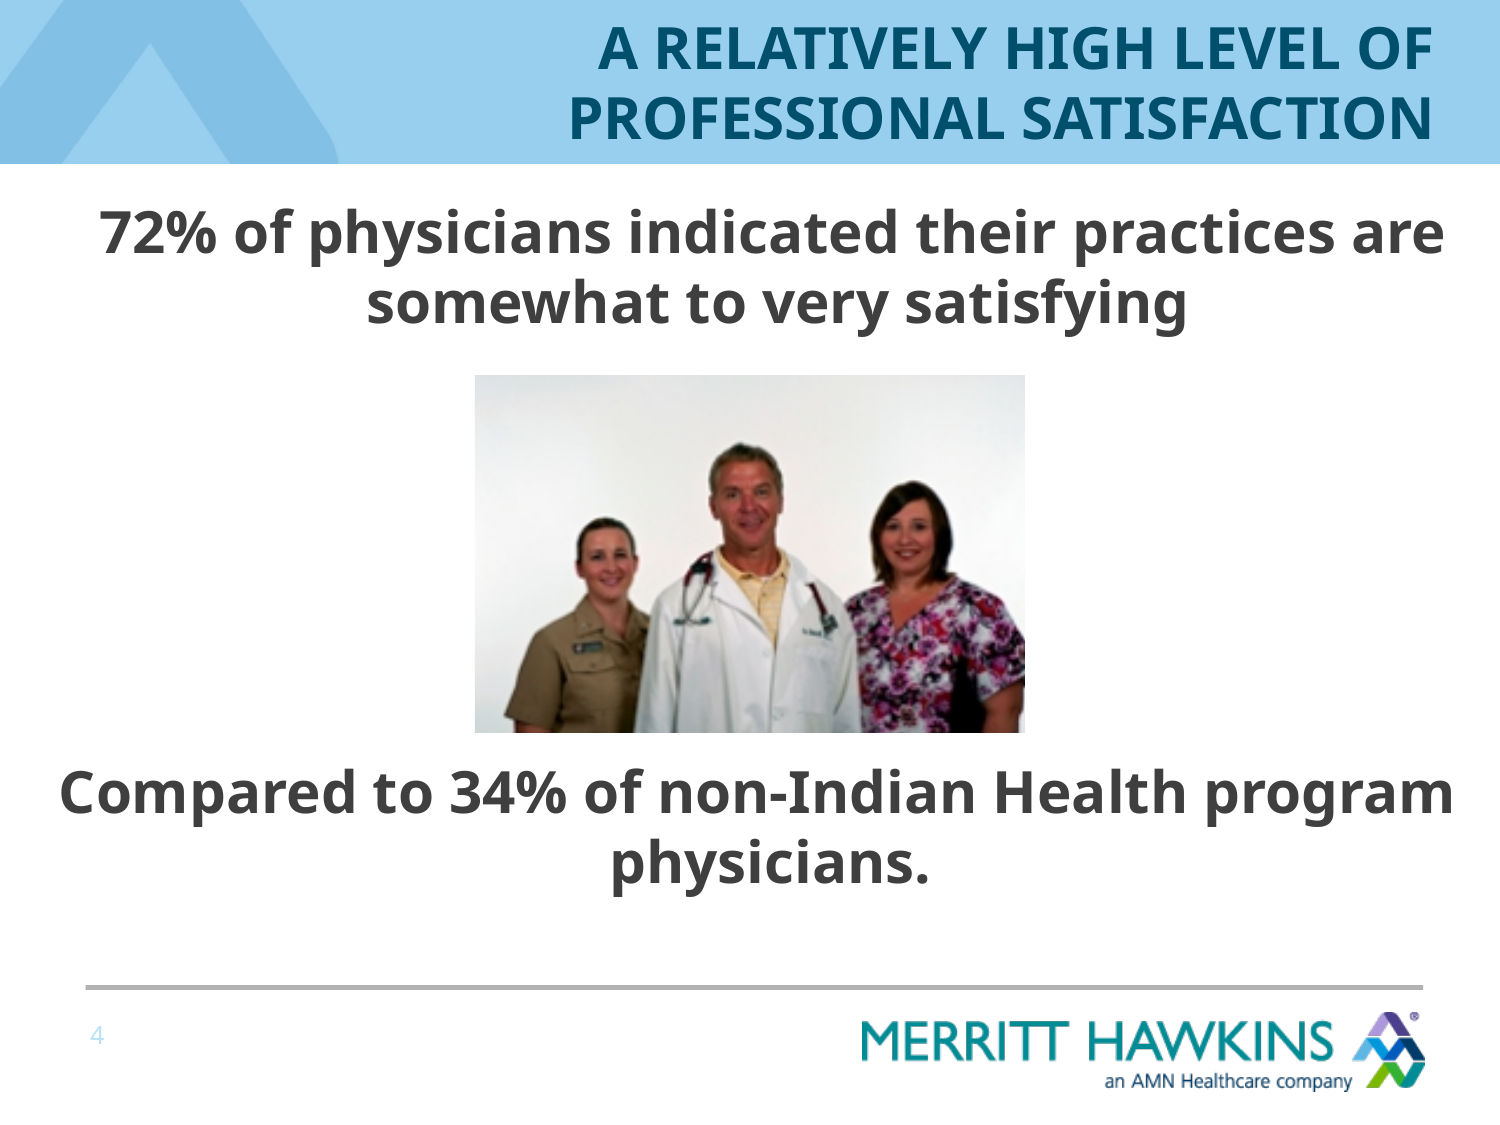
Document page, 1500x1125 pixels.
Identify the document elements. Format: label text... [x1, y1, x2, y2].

picture [862, 1012, 1425, 1092]
picture [474, 374, 1026, 733]
slide_number 4 [74, 1012, 151, 1054]
list 72% of physicians indicated their practices are somewhat to very satisfying Compared to 34% of non-Indian Health program physicians. [0, 187, 1500, 931]
title A RELATIVELY HIGH LEVEL OF PROFESSIONAL SATISFACTION [287, 24, 1451, 138]
picture [0, 0, 1500, 164]
